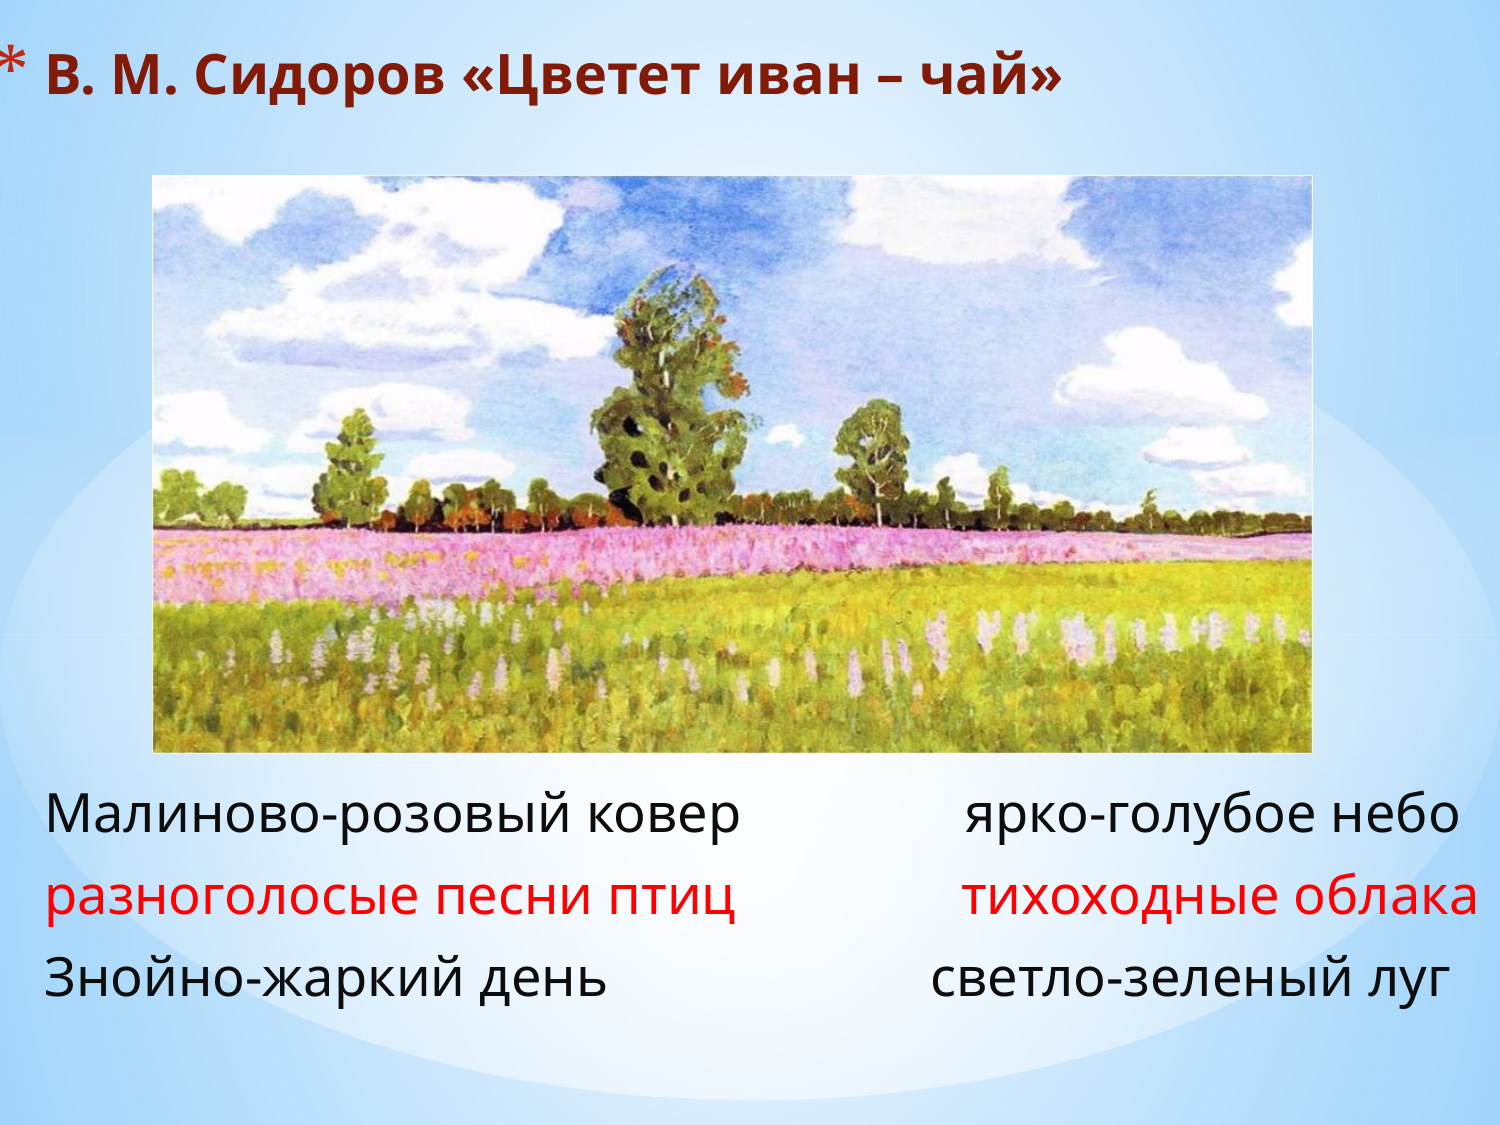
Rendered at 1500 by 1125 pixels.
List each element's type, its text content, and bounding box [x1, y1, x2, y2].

picture [152, 175, 1313, 754]
title В. М. Сидоров «Цветет иван – чай» [0, 30, 1500, 197]
subtitle Малиново-розовый ковер ярко-голубое небо разноголосые песни птиц тихоходные облака Знойно-жаркий день светло-зеленый луг [29, 770, 1500, 1125]
